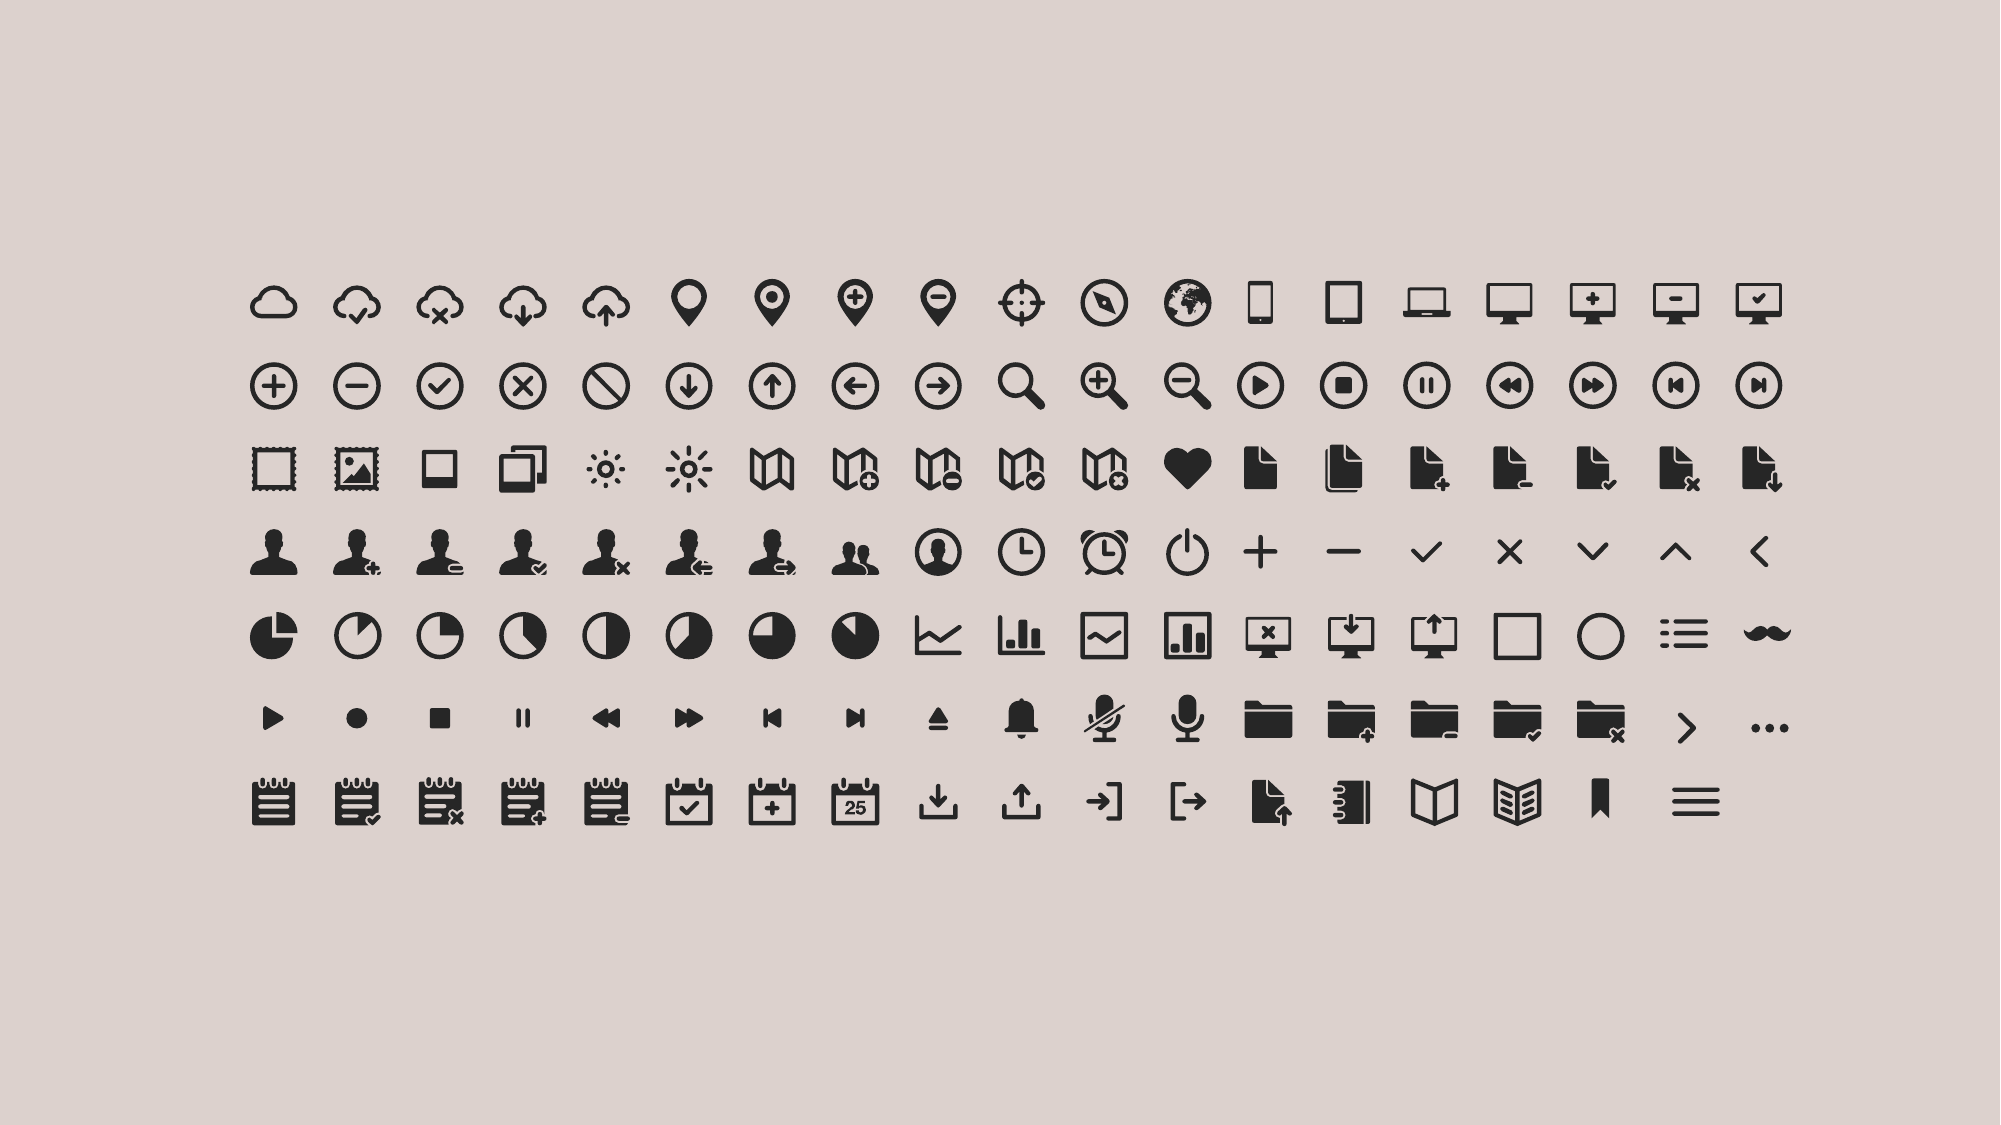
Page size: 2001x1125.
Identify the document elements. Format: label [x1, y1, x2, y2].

text_box [1164, 362, 1212, 410]
text_box [748, 611, 796, 660]
text_box [276, 611, 298, 634]
text_box [915, 447, 962, 491]
text_box [1178, 694, 1197, 725]
text_box [1659, 446, 1700, 492]
text_box [1577, 542, 1609, 561]
text_box [603, 482, 609, 489]
text_box [1493, 612, 1542, 661]
text_box [1327, 700, 1375, 710]
text_box [831, 362, 880, 410]
text_box [763, 708, 782, 728]
text_box [499, 611, 547, 660]
text_box [1673, 643, 1708, 648]
text_box [1164, 447, 1212, 490]
text_box [1244, 700, 1293, 710]
text_box [1365, 780, 1371, 824]
text_box [929, 783, 948, 808]
text_box [1486, 283, 1533, 325]
text_box [748, 783, 796, 826]
text_box [252, 777, 296, 826]
text_box [1328, 617, 1375, 659]
text_box [1332, 780, 1364, 824]
text_box [665, 611, 713, 660]
text_box [1779, 723, 1789, 733]
text_box [582, 285, 631, 327]
text_box [584, 777, 631, 826]
text_box [1673, 619, 1708, 624]
text_box [686, 482, 692, 493]
text_box [416, 529, 464, 575]
text_box [1247, 280, 1273, 324]
text_box [249, 285, 298, 319]
text_box [499, 529, 547, 575]
text_box [416, 611, 464, 660]
text_box [1106, 782, 1122, 821]
text_box [592, 708, 620, 728]
text_box [1735, 361, 1783, 410]
text_box [1410, 541, 1443, 563]
text_box [501, 777, 547, 826]
text_box [1493, 700, 1542, 710]
text_box [1086, 792, 1110, 811]
text_box [919, 803, 958, 820]
text_box [665, 362, 713, 410]
text_box [263, 706, 284, 731]
text_box [334, 611, 382, 660]
text_box [614, 454, 621, 461]
text_box [335, 777, 381, 826]
text_box [1017, 734, 1027, 739]
text_box [1403, 287, 1451, 318]
text_box [1083, 694, 1126, 743]
text_box [1486, 361, 1534, 410]
text_box [421, 449, 458, 489]
text_box [1170, 782, 1187, 821]
text_box [582, 611, 631, 660]
text_box [997, 528, 1046, 576]
text_box [333, 285, 381, 319]
text_box [665, 529, 713, 575]
text_box [754, 278, 790, 327]
text_box [1243, 534, 1278, 569]
text_box [333, 362, 381, 410]
text_box [510, 445, 547, 484]
text_box [1327, 711, 1375, 743]
text_box [1343, 613, 1359, 634]
text_box [914, 362, 962, 410]
text_box [1002, 803, 1041, 820]
text_box [831, 611, 880, 660]
text_box [697, 450, 708, 461]
text_box [1166, 534, 1209, 576]
text_box [1410, 700, 1459, 710]
text_box [499, 454, 536, 493]
text_box [671, 278, 707, 327]
text_box [416, 362, 464, 410]
text_box [590, 478, 597, 484]
text_box [249, 529, 298, 575]
text_box [920, 278, 957, 327]
text_box [1185, 528, 1190, 553]
text_box [614, 478, 621, 484]
text_box [841, 777, 846, 789]
text_box [1742, 446, 1783, 493]
text_box [1497, 539, 1523, 565]
text_box [1660, 619, 1670, 624]
text_box [1319, 361, 1368, 410]
text_box [702, 467, 713, 472]
text_box [1673, 630, 1708, 636]
text_box [1672, 799, 1720, 804]
text_box [1171, 714, 1205, 743]
text_box [251, 446, 297, 492]
text_box [1660, 643, 1670, 648]
text_box [525, 708, 530, 728]
text_box [1493, 778, 1542, 827]
text_box [346, 708, 368, 729]
text_box [670, 450, 680, 461]
text_box [590, 454, 597, 461]
text_box [997, 278, 1046, 327]
text_box [928, 707, 949, 724]
text_box [1410, 778, 1459, 827]
text_box [1569, 361, 1617, 410]
text_box [1244, 446, 1277, 490]
text_box [1653, 283, 1700, 325]
text_box [1080, 529, 1129, 575]
text_box [1411, 613, 1458, 659]
text_box [1410, 446, 1450, 492]
text_box [748, 362, 796, 410]
text_box [831, 541, 880, 575]
text_box [698, 777, 704, 789]
text_box [665, 467, 676, 472]
text_box [334, 446, 379, 492]
text_box [418, 777, 464, 825]
text_box [914, 528, 962, 576]
text_box [1493, 446, 1533, 490]
text_box [999, 447, 1045, 491]
text_box [582, 529, 631, 575]
text_box [1735, 283, 1782, 325]
text_box [1652, 361, 1700, 410]
text_box [1577, 700, 1625, 710]
text_box [670, 478, 680, 488]
text_box [1672, 787, 1720, 792]
text_box [431, 307, 449, 325]
text_box [997, 615, 1046, 656]
text_box [1410, 711, 1459, 739]
text_box [1576, 446, 1617, 491]
text_box [1236, 361, 1285, 410]
text_box [1569, 283, 1616, 325]
text_box [781, 777, 787, 789]
text_box [837, 278, 874, 327]
text_box [1325, 280, 1363, 324]
text_box [1493, 711, 1542, 742]
text_box [665, 783, 713, 826]
text_box [997, 362, 1046, 410]
text_box [697, 478, 708, 488]
text_box [675, 708, 704, 728]
text_box [749, 447, 795, 491]
text_box [1252, 779, 1293, 827]
text_box [758, 777, 763, 789]
text_box [1672, 811, 1720, 816]
text_box [516, 708, 521, 728]
text_box [679, 460, 698, 479]
text_box [1012, 783, 1031, 808]
text_box [1080, 362, 1129, 410]
text_box [1677, 712, 1697, 744]
text_box [686, 445, 692, 456]
text_box [1750, 535, 1769, 568]
text_box [1751, 723, 1761, 733]
text_box [499, 362, 547, 410]
text_box [1660, 542, 1692, 561]
text_box [928, 725, 949, 731]
text_box [1245, 616, 1292, 658]
text_box [1082, 447, 1129, 491]
text_box [748, 529, 796, 575]
text_box [333, 529, 381, 575]
text_box [1080, 611, 1129, 660]
text_box [1004, 698, 1039, 733]
text_box [1577, 711, 1625, 743]
text_box [1080, 278, 1129, 327]
text_box [831, 783, 880, 826]
text_box [499, 285, 547, 327]
text_box [1325, 444, 1363, 493]
text_box [249, 616, 294, 660]
text_box [603, 449, 609, 456]
text_box [1326, 548, 1361, 554]
text_box [249, 362, 298, 410]
text_box [914, 615, 962, 656]
text_box [1743, 625, 1792, 641]
text_box [1164, 611, 1212, 660]
text_box [1577, 612, 1625, 661]
text_box [1403, 361, 1451, 410]
text_box [1591, 778, 1610, 819]
text_box [846, 708, 865, 728]
text_box [582, 362, 631, 410]
text_box [429, 708, 451, 729]
text_box [348, 307, 368, 325]
text_box [1164, 278, 1212, 327]
text_box [674, 777, 680, 789]
text_box [1660, 630, 1670, 636]
text_box [864, 777, 870, 789]
text_box [596, 460, 615, 479]
text_box [1244, 711, 1293, 738]
text_box [416, 285, 464, 319]
text_box [832, 447, 880, 491]
text_box [1765, 723, 1775, 733]
text_box [1182, 792, 1207, 811]
